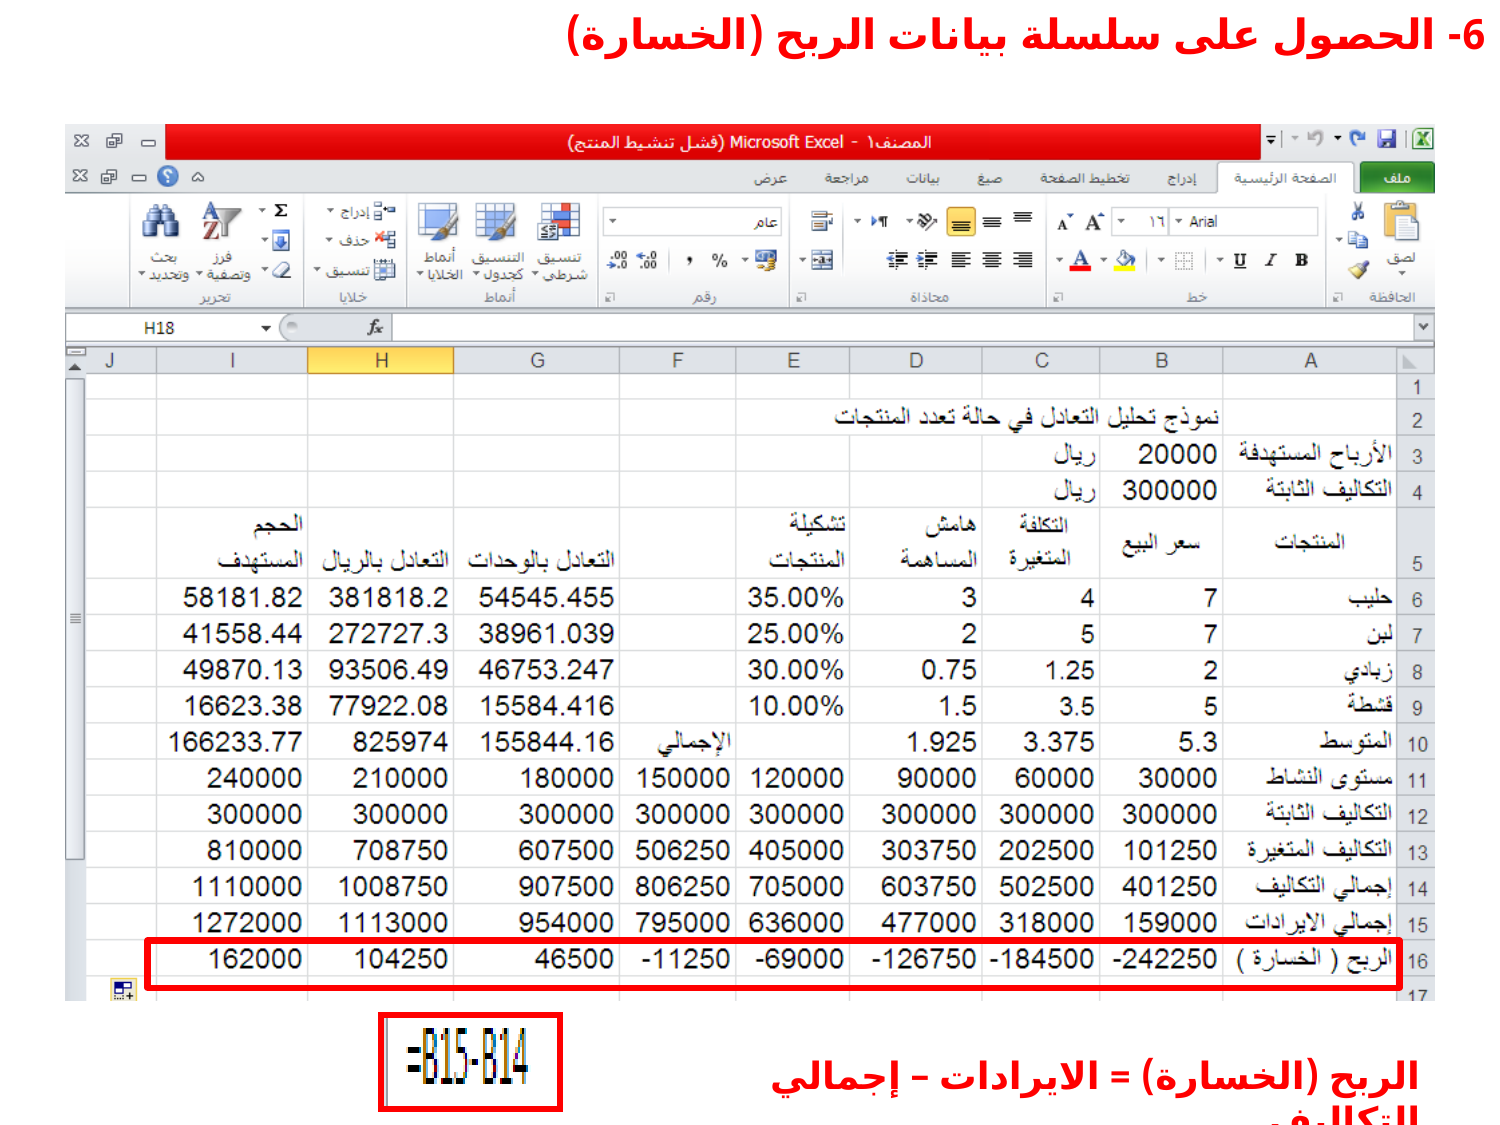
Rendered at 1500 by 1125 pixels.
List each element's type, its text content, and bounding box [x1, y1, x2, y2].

text_box 6- الحصول على سلسلة بيانات الربح (الخسارة) [247, 0, 1500, 65]
picture [383, 1017, 557, 1107]
text_box الربح (الخسارة) = الايرادات – إجمالي التكاليف [649, 1045, 1436, 1125]
picture [64, 124, 1436, 1001]
